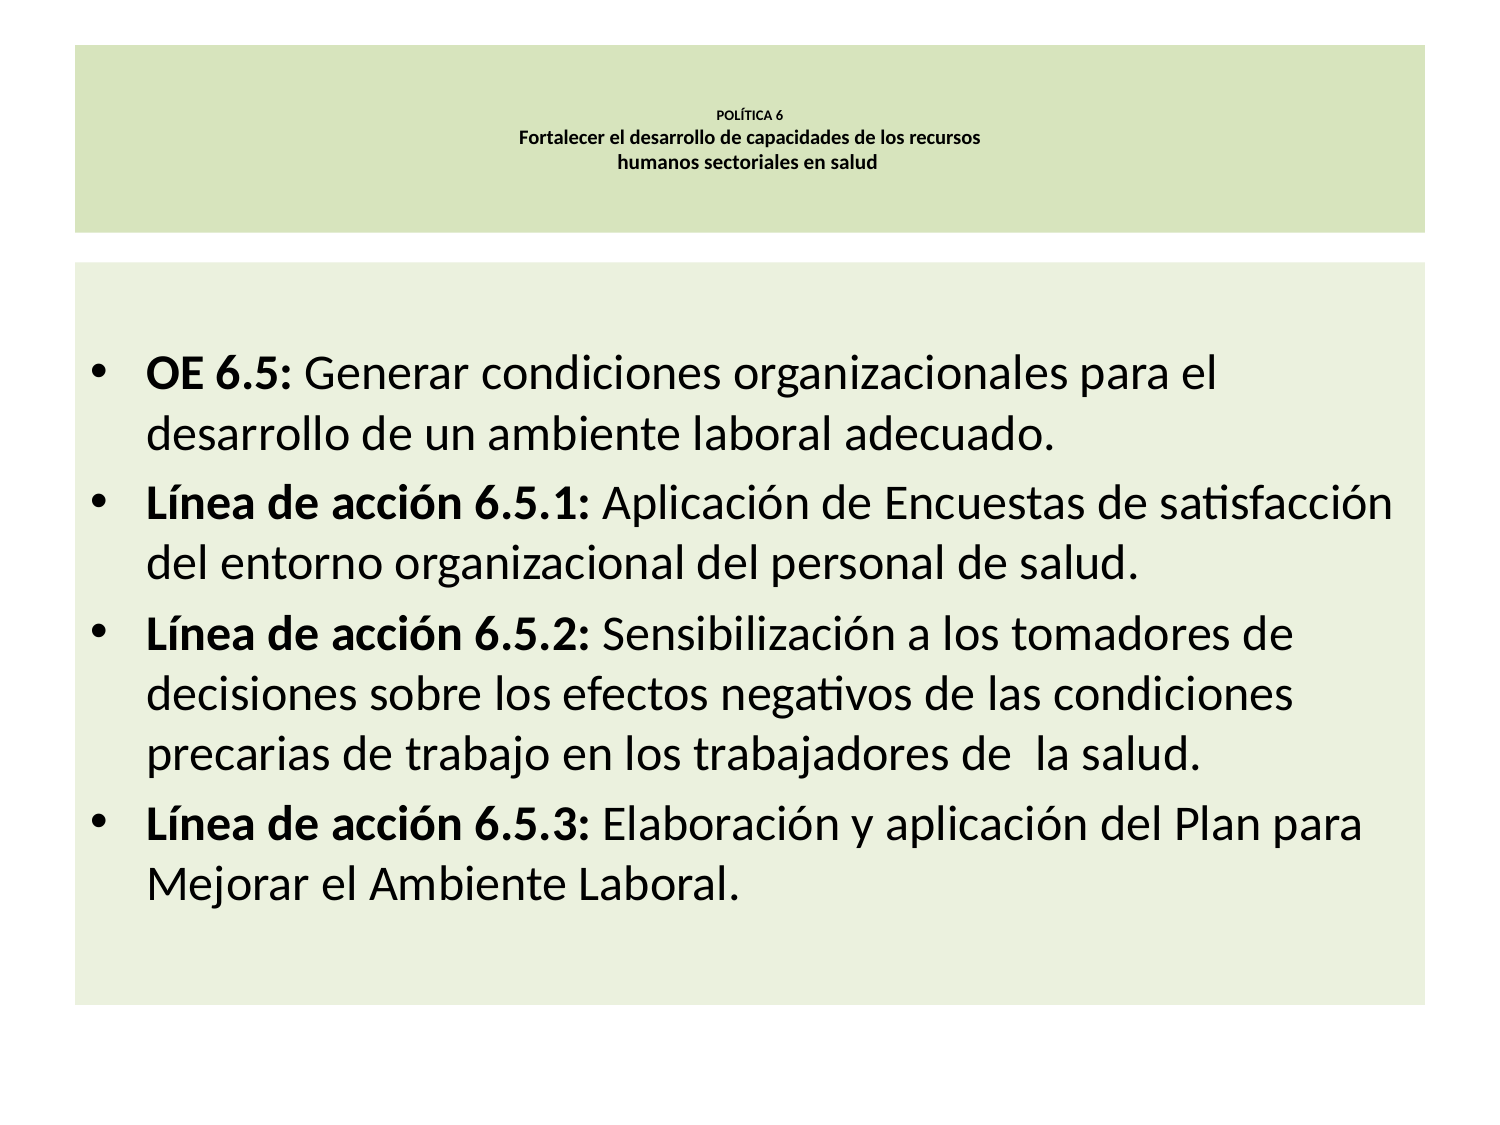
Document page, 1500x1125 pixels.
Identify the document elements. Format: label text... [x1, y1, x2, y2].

list OE 6.5: Generar condiciones organizacionales para el desarrollo de un ambiente laboral adecuado. Línea de acción 6.5.1: Aplicación de Encuestas de satisfacción del entorno organizacional del personal de salud. Línea de acción 6.5.2: Sensibilización a los tomadores de decisiones sobre los efectos negativos de las condiciones precarias de trabajo en los trabajadores de la salud. Línea de acción 6.5.3: Elaboración y aplicación del Plan para Mejorar el Ambiente Laboral. [75, 262, 1425, 1005]
title POLÍTICA 6 Fortalecer el desarrollo de capacidades de los recursos humanos sectoriales en salud [75, 45, 1425, 233]
